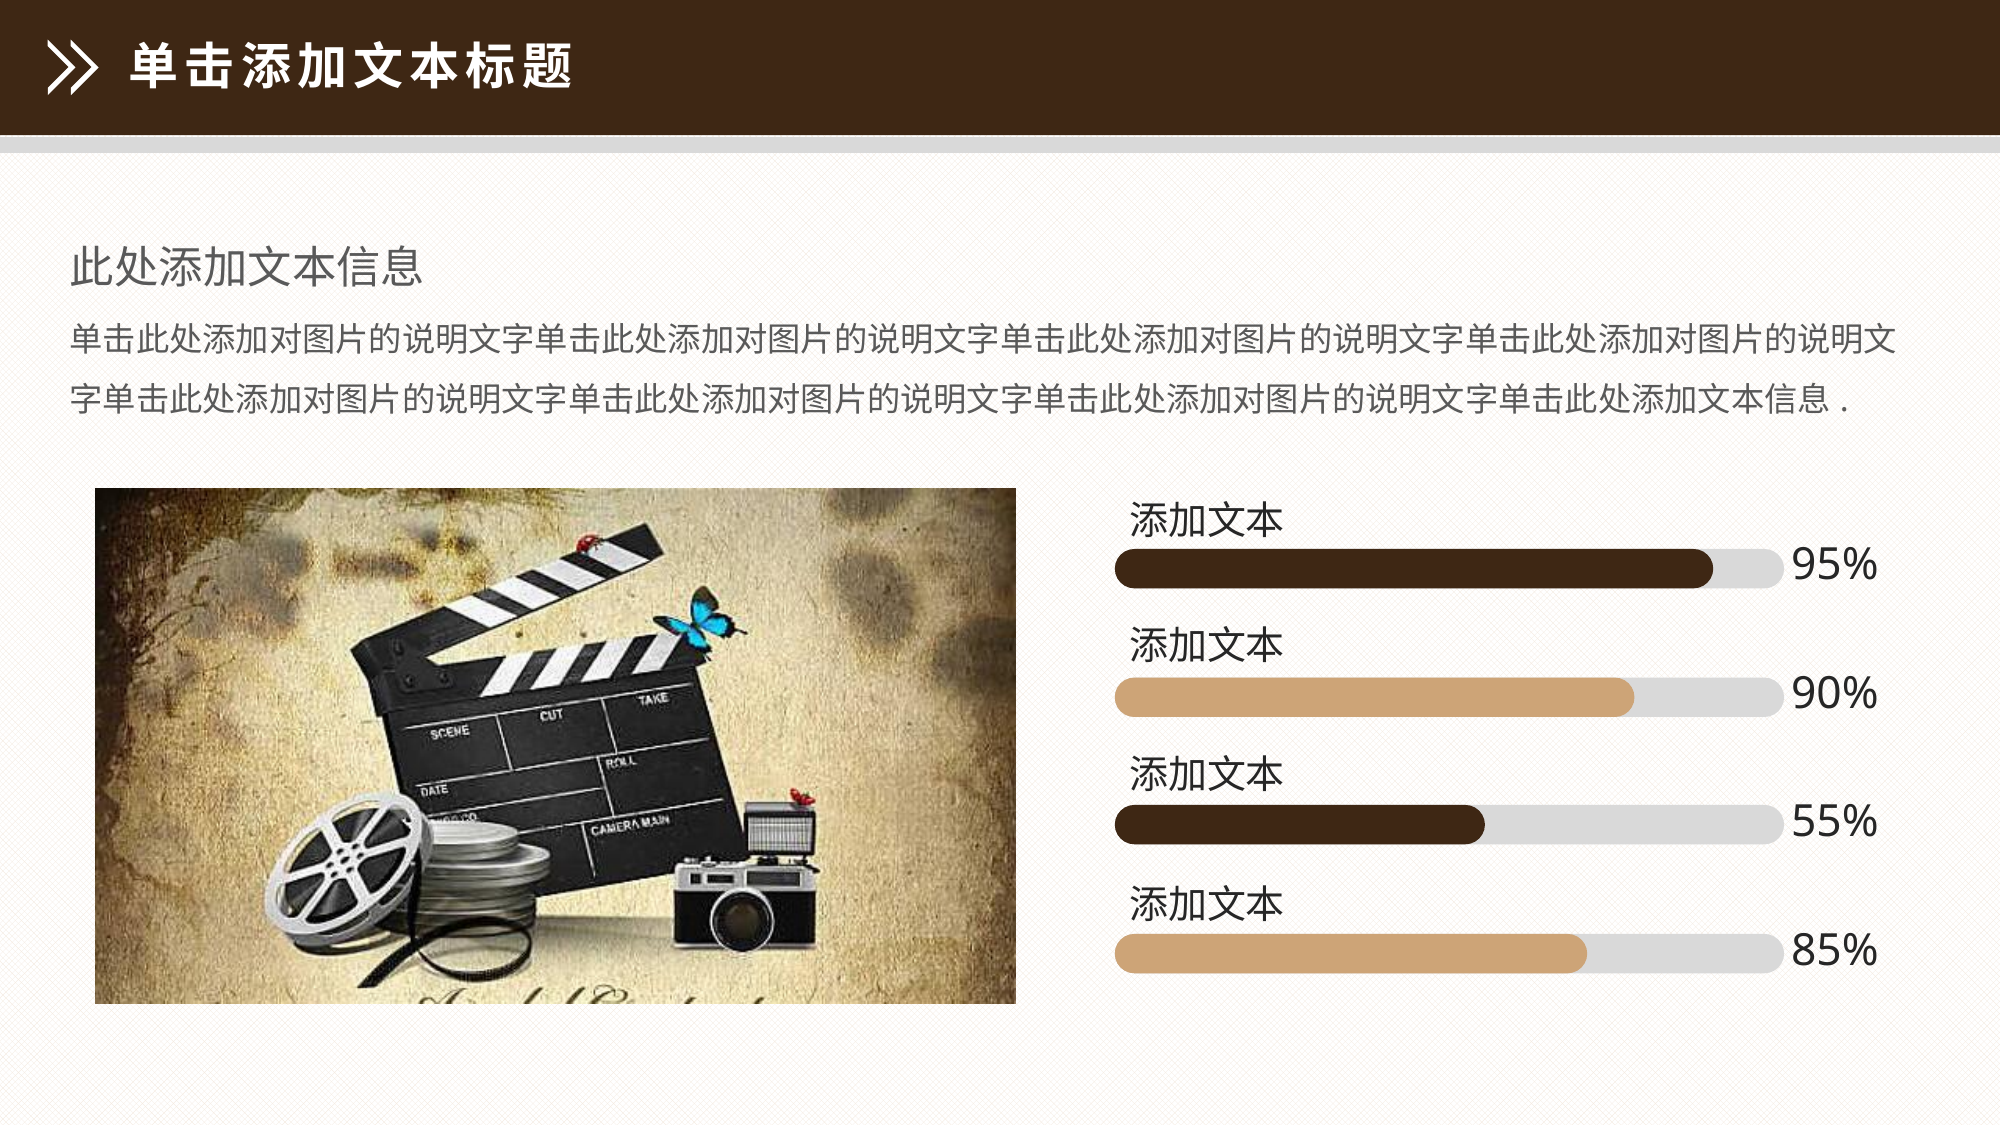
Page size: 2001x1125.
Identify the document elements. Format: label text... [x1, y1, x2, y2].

text_box [1695, 547, 1776, 590]
text_box [1113, 676, 1636, 719]
text_box [1467, 803, 1776, 846]
text_box 85% [1776, 913, 1918, 982]
text_box 单击添加文本标题 [113, 26, 588, 102]
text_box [28, 47, 91, 88]
text_box 添加文本 [1114, 742, 1430, 804]
text_box [1569, 932, 1776, 975]
text_box 添加文本 [1114, 613, 1430, 675]
text_box 此处添加文本信息 单击此处添加对图片的说明文字单击此处添加对图片的说明文字单击此处添加对图片的说明文字单击此处添加对图片的说明文字单击此处添加对图片的说明文字单击此处添加对图片的说明文字单击此处添加对图片的说明文字单击此处添加文本信息. [55, 231, 1918, 443]
text_box [1113, 803, 1486, 846]
text_box [1616, 676, 1776, 719]
text_box 添加文本 [1114, 488, 1430, 550]
text_box 90% [1776, 656, 1918, 725]
text_box 95% [1776, 528, 1918, 597]
text_box 55% [1776, 784, 1918, 853]
text_box [0, 0, 2000, 136]
text_box [1113, 547, 1715, 590]
text_box 添加文本 [1114, 872, 1430, 934]
picture [95, 488, 1016, 1005]
text_box [0, 136, 2000, 154]
text_box [1113, 932, 1589, 975]
